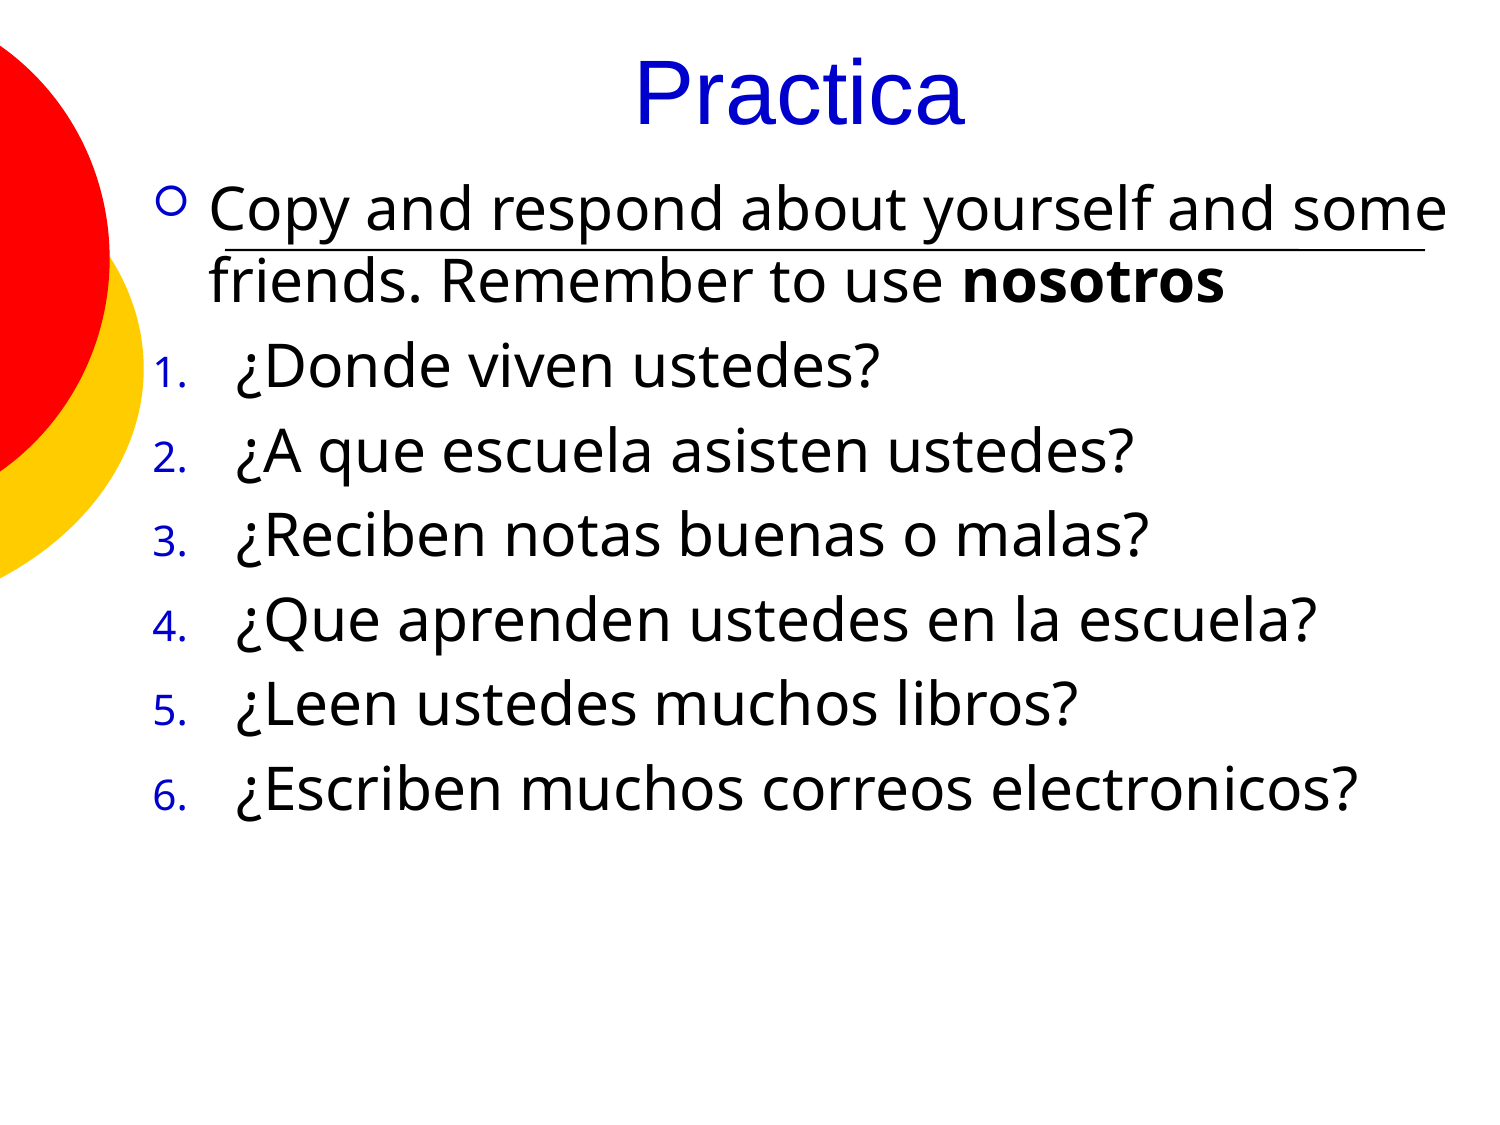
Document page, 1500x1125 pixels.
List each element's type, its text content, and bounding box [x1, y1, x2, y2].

title Practica [200, 0, 1400, 150]
list Copy and respond about yourself and some friends. Remember to use nosotros ¿Donde viven ustedes? ¿A que escuela asisten ustedes? ¿Reciben notas buenas o malas? ¿Que aprenden ustedes en la escuela? ¿Leen ustedes muchos libros? ¿Escriben muchos correos electronicos? [137, 162, 1500, 1050]
